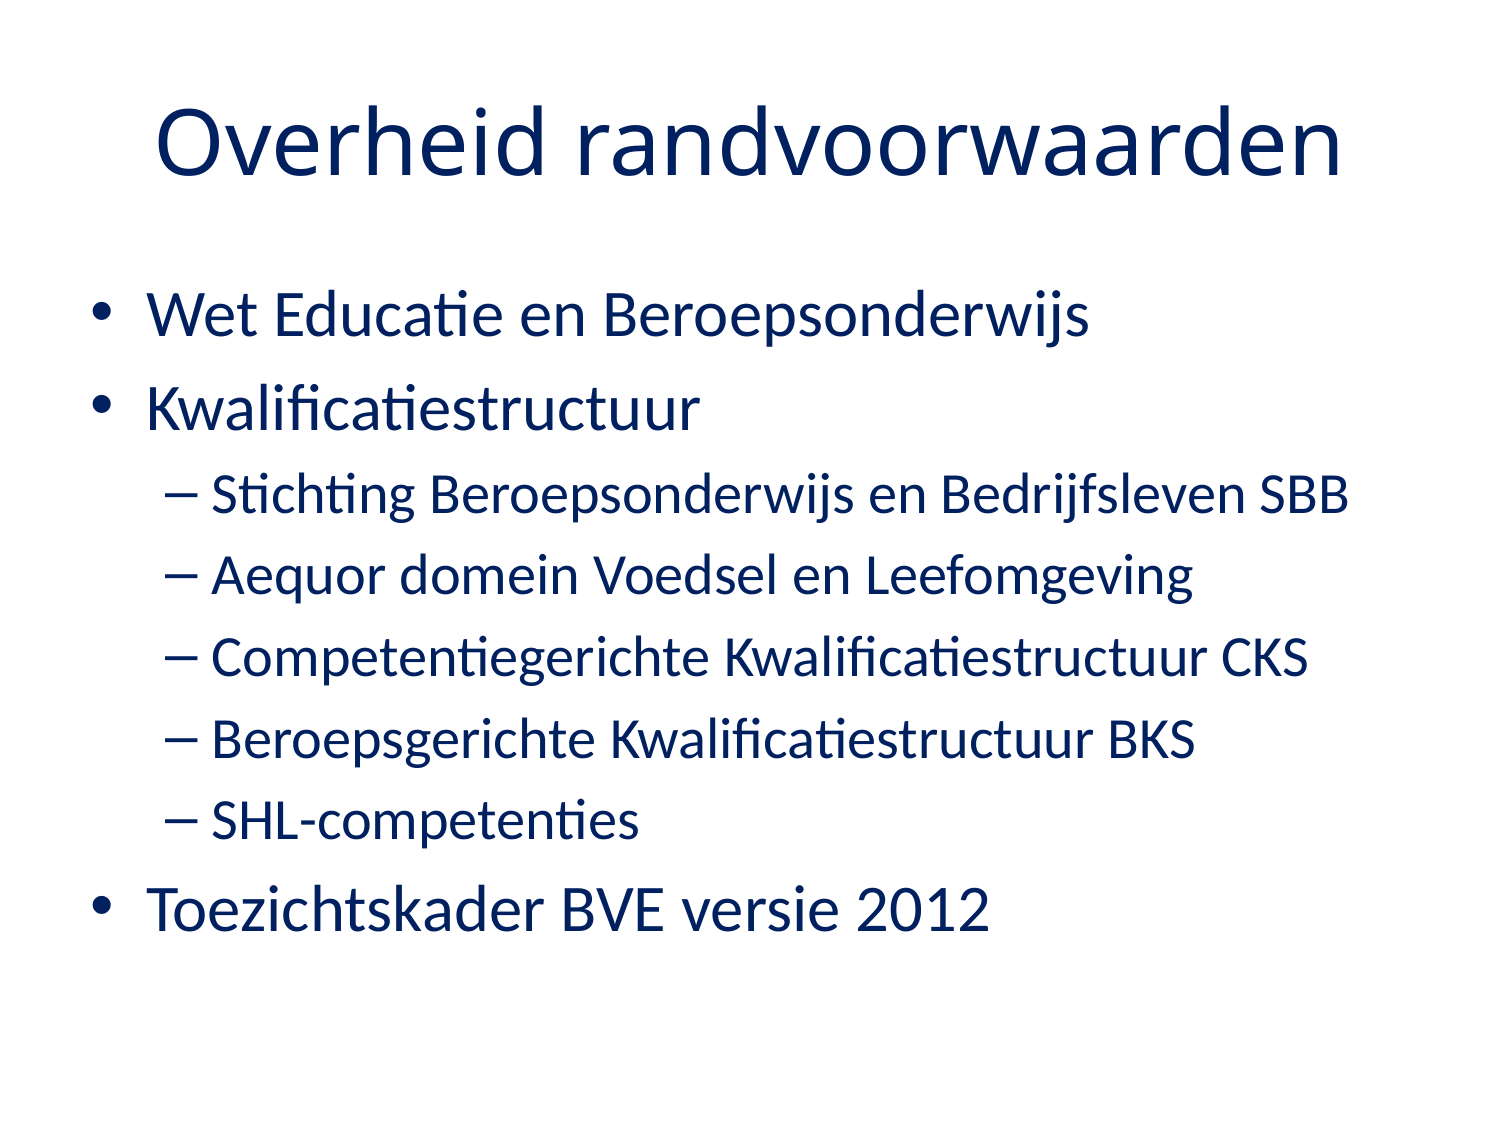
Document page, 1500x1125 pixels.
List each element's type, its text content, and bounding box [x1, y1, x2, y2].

title Overheid randvoorwaarden [75, 45, 1425, 233]
list Wet Educatie en Beroepsonderwijs Kwalificatiestructuur Stichting Beroepsonderwijs en Bedrijfsleven SBB Aequor domein Voedsel en Leefomgeving Competentiegerichte Kwalificatiestructuur CKS Beroepsgerichte Kwalificatiestructuur BKS SHL-competenties Toezichtskader BVE versie 2012 [75, 262, 1425, 1005]
